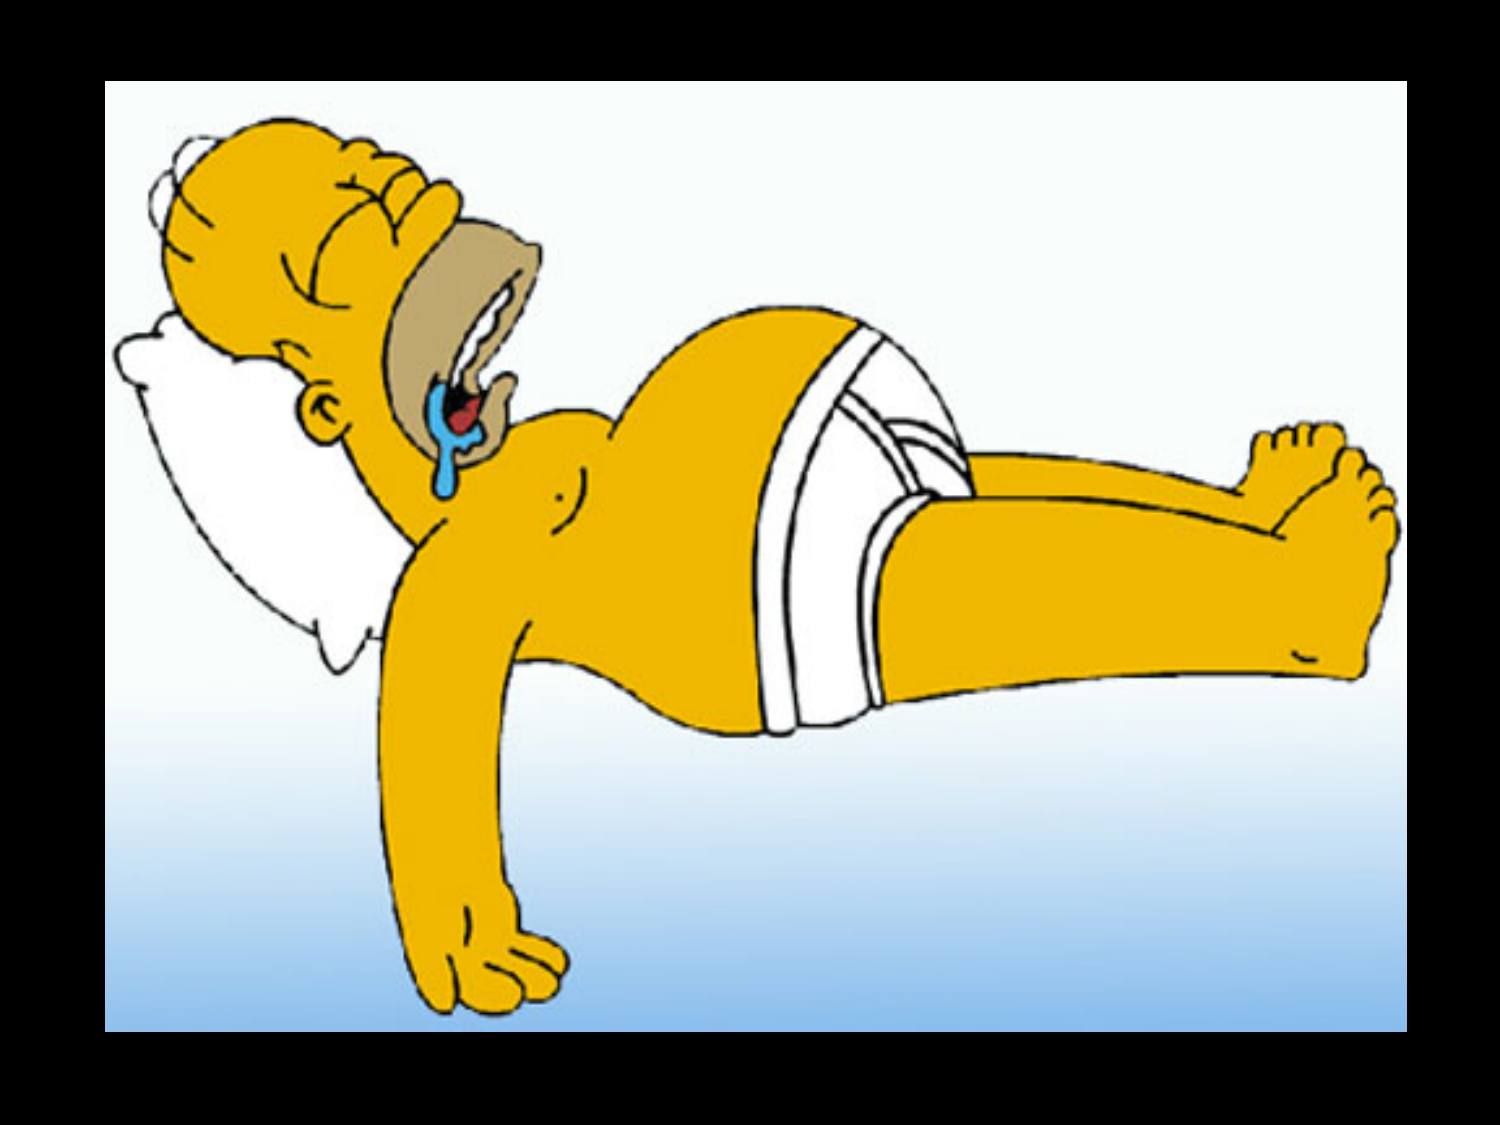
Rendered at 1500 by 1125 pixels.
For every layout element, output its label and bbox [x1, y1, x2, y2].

picture [105, 81, 1407, 1032]
